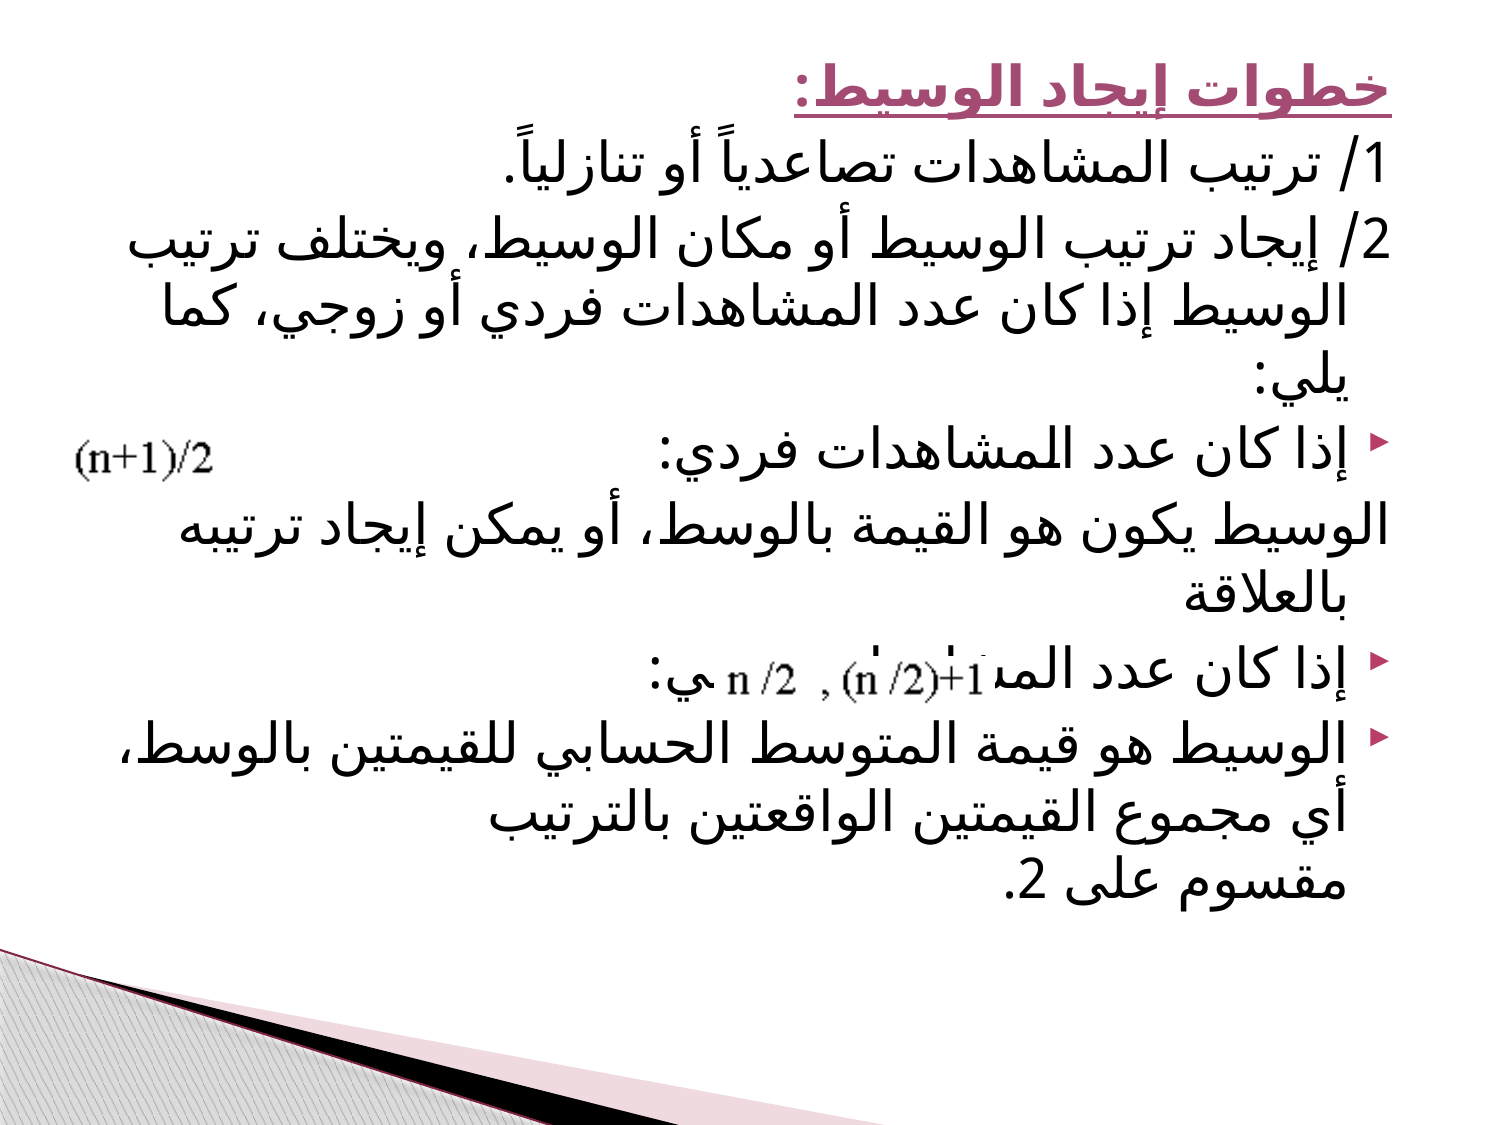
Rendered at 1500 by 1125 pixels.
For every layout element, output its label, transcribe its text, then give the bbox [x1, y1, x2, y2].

list خطوات إيجاد الوسيط: 1/ ترتيب المشاهدات تصاعدياً أو تنازلياً. 2/ إيجاد ترتيب الوسيط أو مكان الوسيط، ويختلف ترتيب الوسيط إذا كان عدد المشاهدات فردي أو زوجي، كما يلي: إذا كان عدد المشاهدات فردي: الوسيط يكون هو القيمة بالوسط، أو يمكن إيجاد ترتيبه بالعلاقة إذا كان عدد المشاهدات زوجي: الوسيط هو قيمة المتوسط الحسابي للقيمتين بالوسط، أي مجموع القيمتين الواقعتين بالترتيب مقسوم على 2. [75, 42, 1425, 986]
picture [52, 432, 243, 498]
picture [714, 656, 995, 712]
